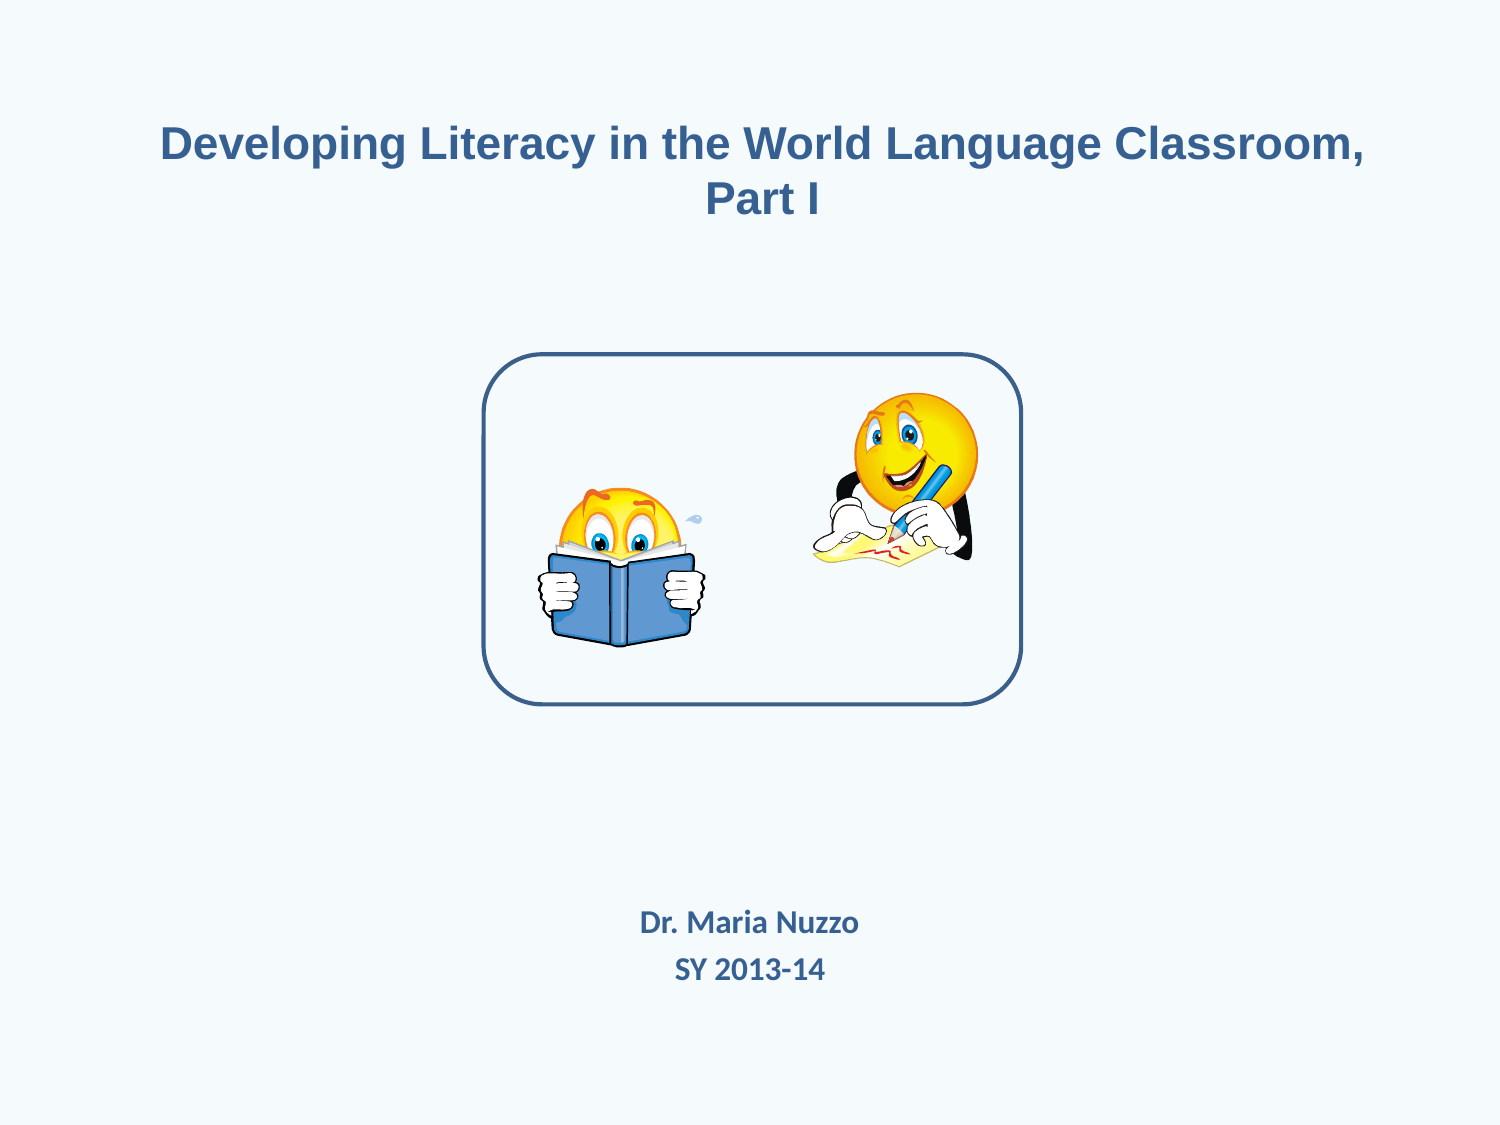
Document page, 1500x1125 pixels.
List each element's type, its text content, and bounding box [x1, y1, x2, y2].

subtitle Dr. Maria Nuzzo SY 2013-14 [225, 800, 1275, 1038]
title Developing Literacy in the World Language Classroom, Part I [125, 50, 1400, 288]
picture [537, 487, 706, 648]
text_box [481, 352, 1024, 707]
picture [812, 392, 979, 568]
